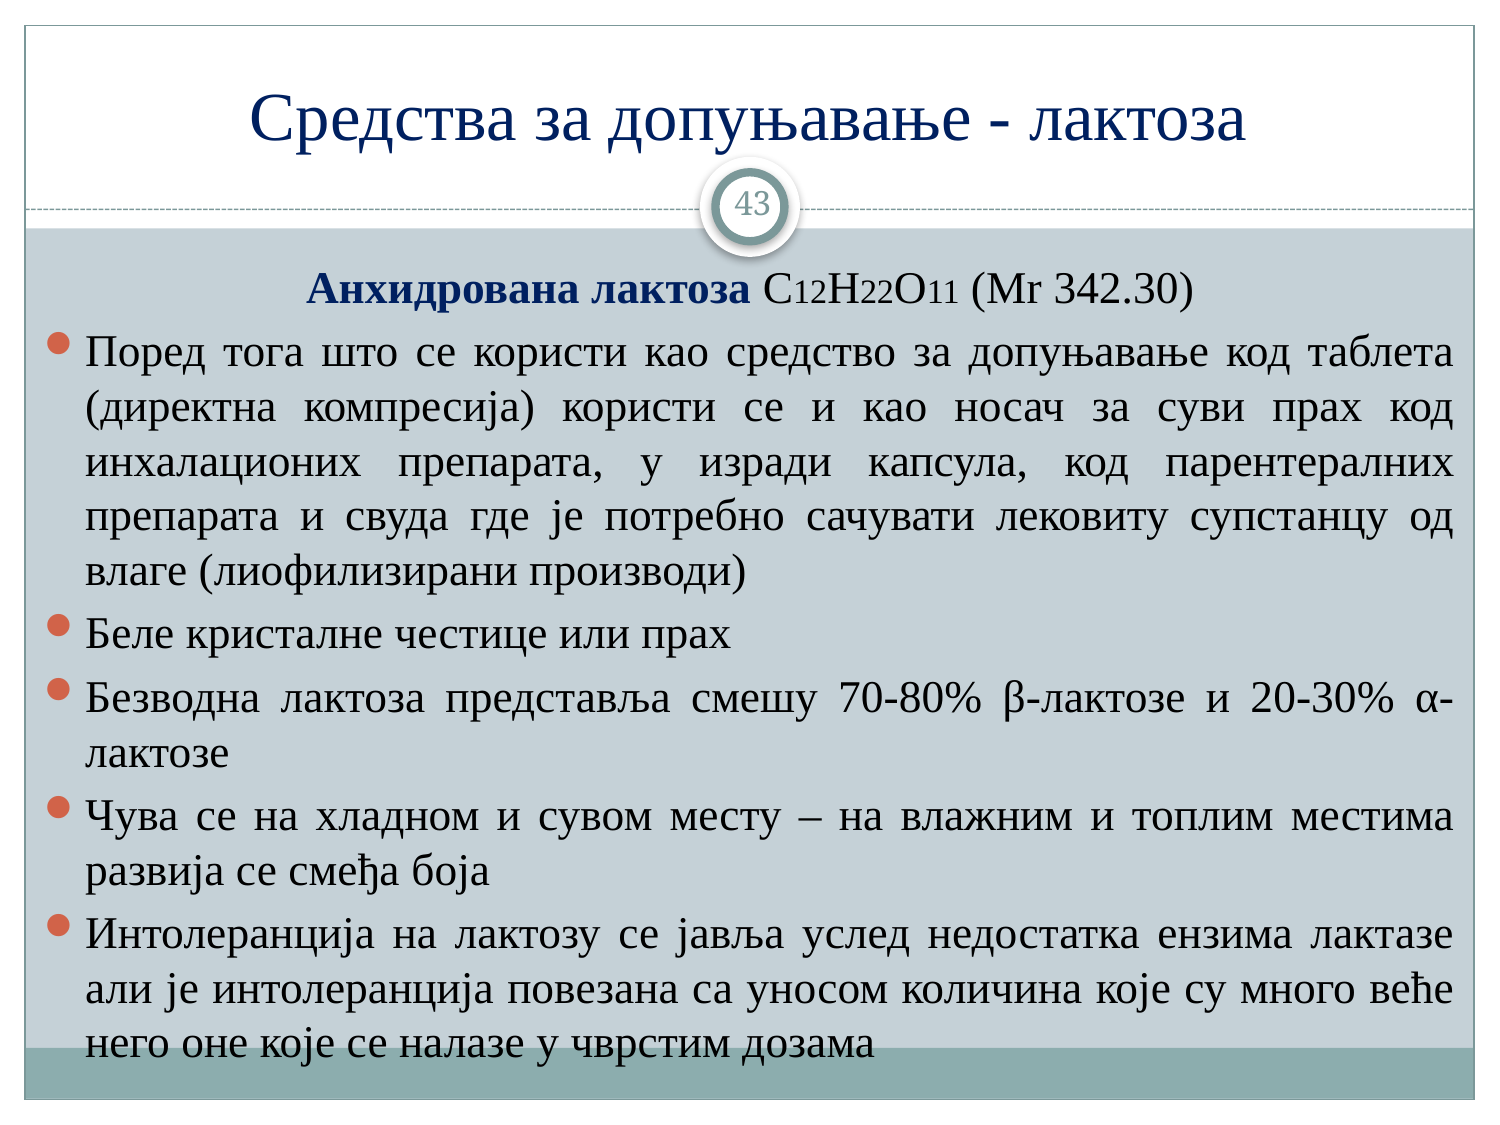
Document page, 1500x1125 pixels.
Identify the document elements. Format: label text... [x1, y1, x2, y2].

slide_number 43 [715, 168, 791, 241]
list Анхидрована лактоза C12H22O11 (Mr 342.30) Поред тога што се користи као средство за допуњавање код таблета (директна компресија) користи се и као носач за суви прах код инхалационих препарата, у изради капсула, код парентералних препарата и свуда где је потребно сачувати лековиту супстанцу од влаге (лиофилизирани производи) Беле кристалне честице или прах Безводна лактоза представља смешу 70-80% β-лактозе и 20-30% α-лактозе Чува се на хладном и сувом месту – на влажним и топлим местима развија се смеђа боја Интолеранција на лактозу се јавља услед недостатка ензима лактазе али је интолеранција повезана са уносом количина које су много веће него оне које се налазе у чврстим дозама [29, 250, 1471, 1083]
title Средства за допуњавање - лактоза [49, 37, 1450, 162]
